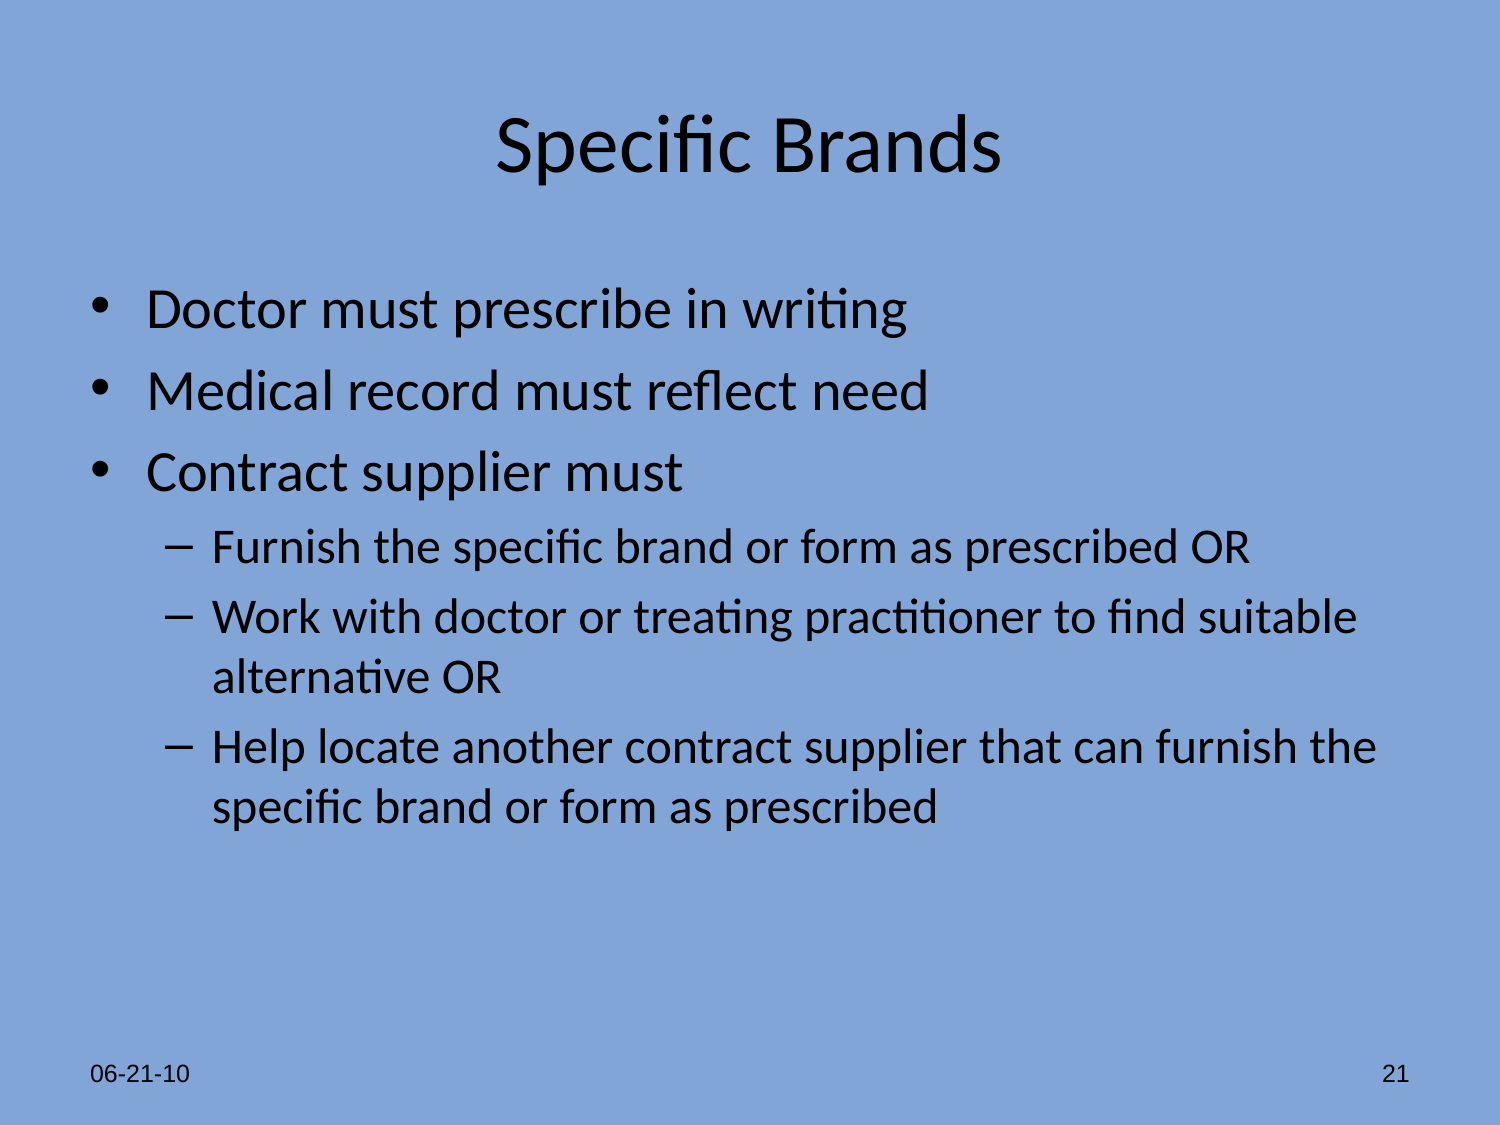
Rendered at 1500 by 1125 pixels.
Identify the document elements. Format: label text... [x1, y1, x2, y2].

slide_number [75, 1042, 425, 1103]
list Doctor must prescribe in writing Medical record must reflect need Contract supplier must Furnish the specific brand or form as prescribed OR Work with doctor or treating practitioner to find suitable alternative OR Help locate another contract supplier that can furnish the specific brand or form as prescribed [74, 262, 1426, 1006]
title Specific Brands [74, 44, 1426, 233]
slide_number 21 [1074, 1042, 1425, 1103]
